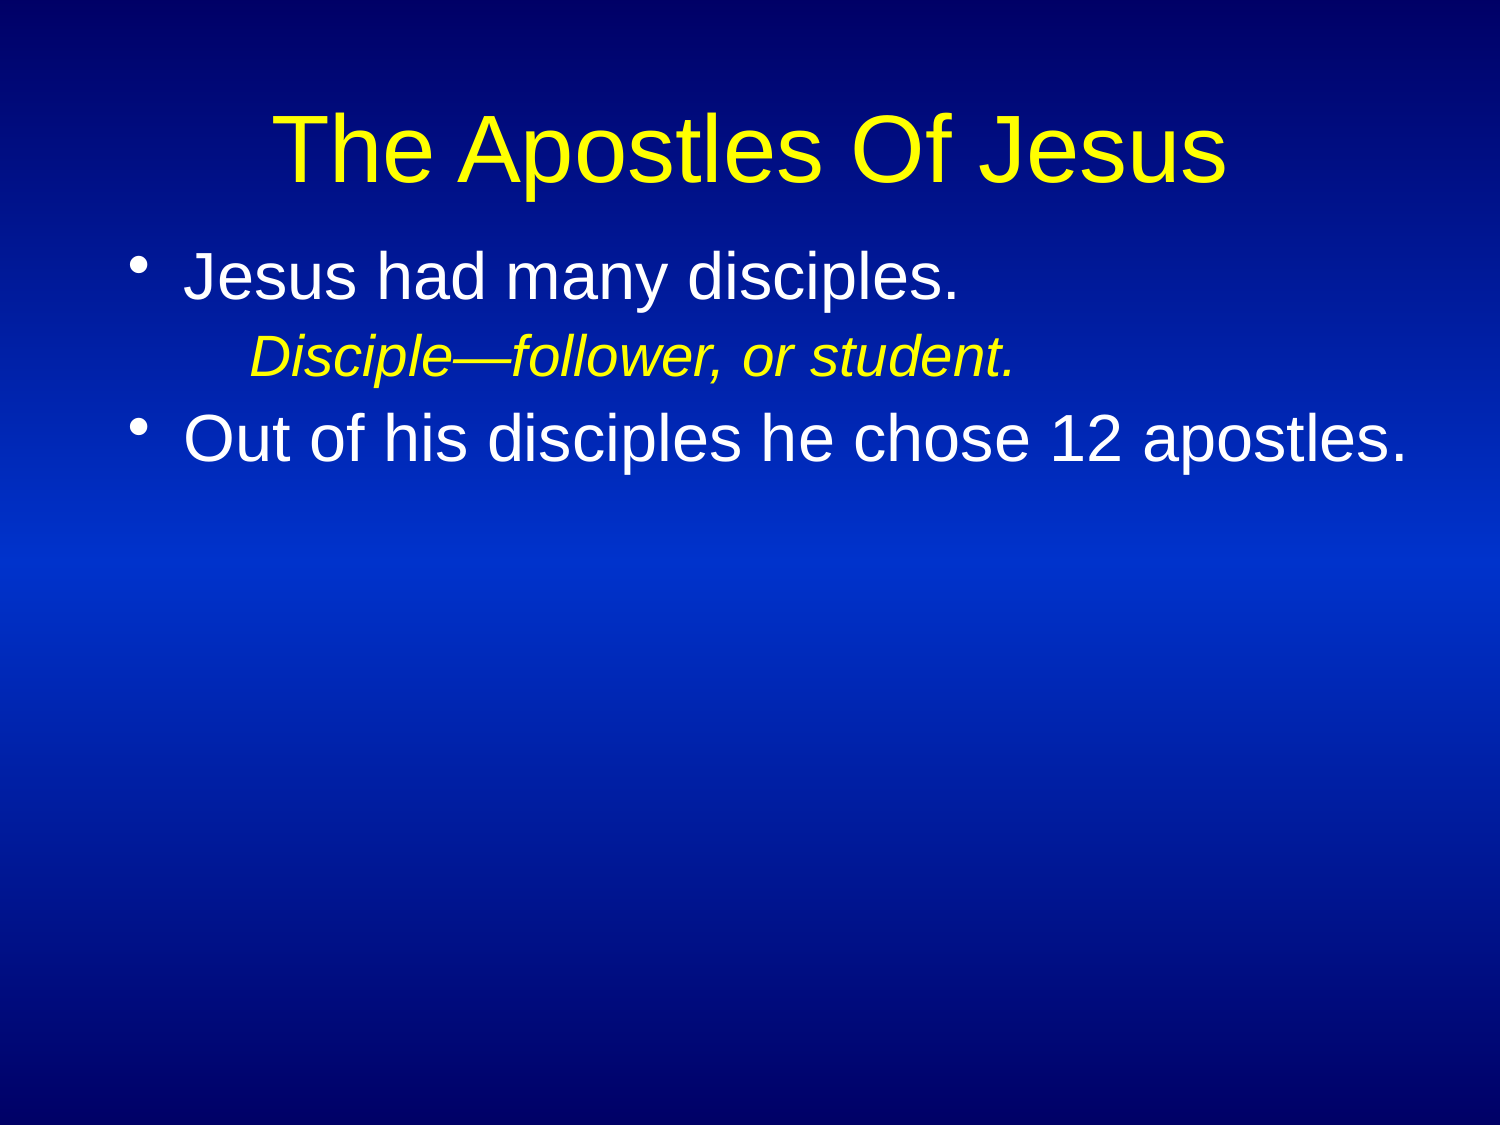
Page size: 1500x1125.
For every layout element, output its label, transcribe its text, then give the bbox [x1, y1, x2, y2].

title The Apostles Of Jesus [37, 50, 1463, 238]
list Jesus had many disciples. Disciple—follower, or student. Out of his disciples he chose 12 apostles. [112, 224, 1463, 575]
